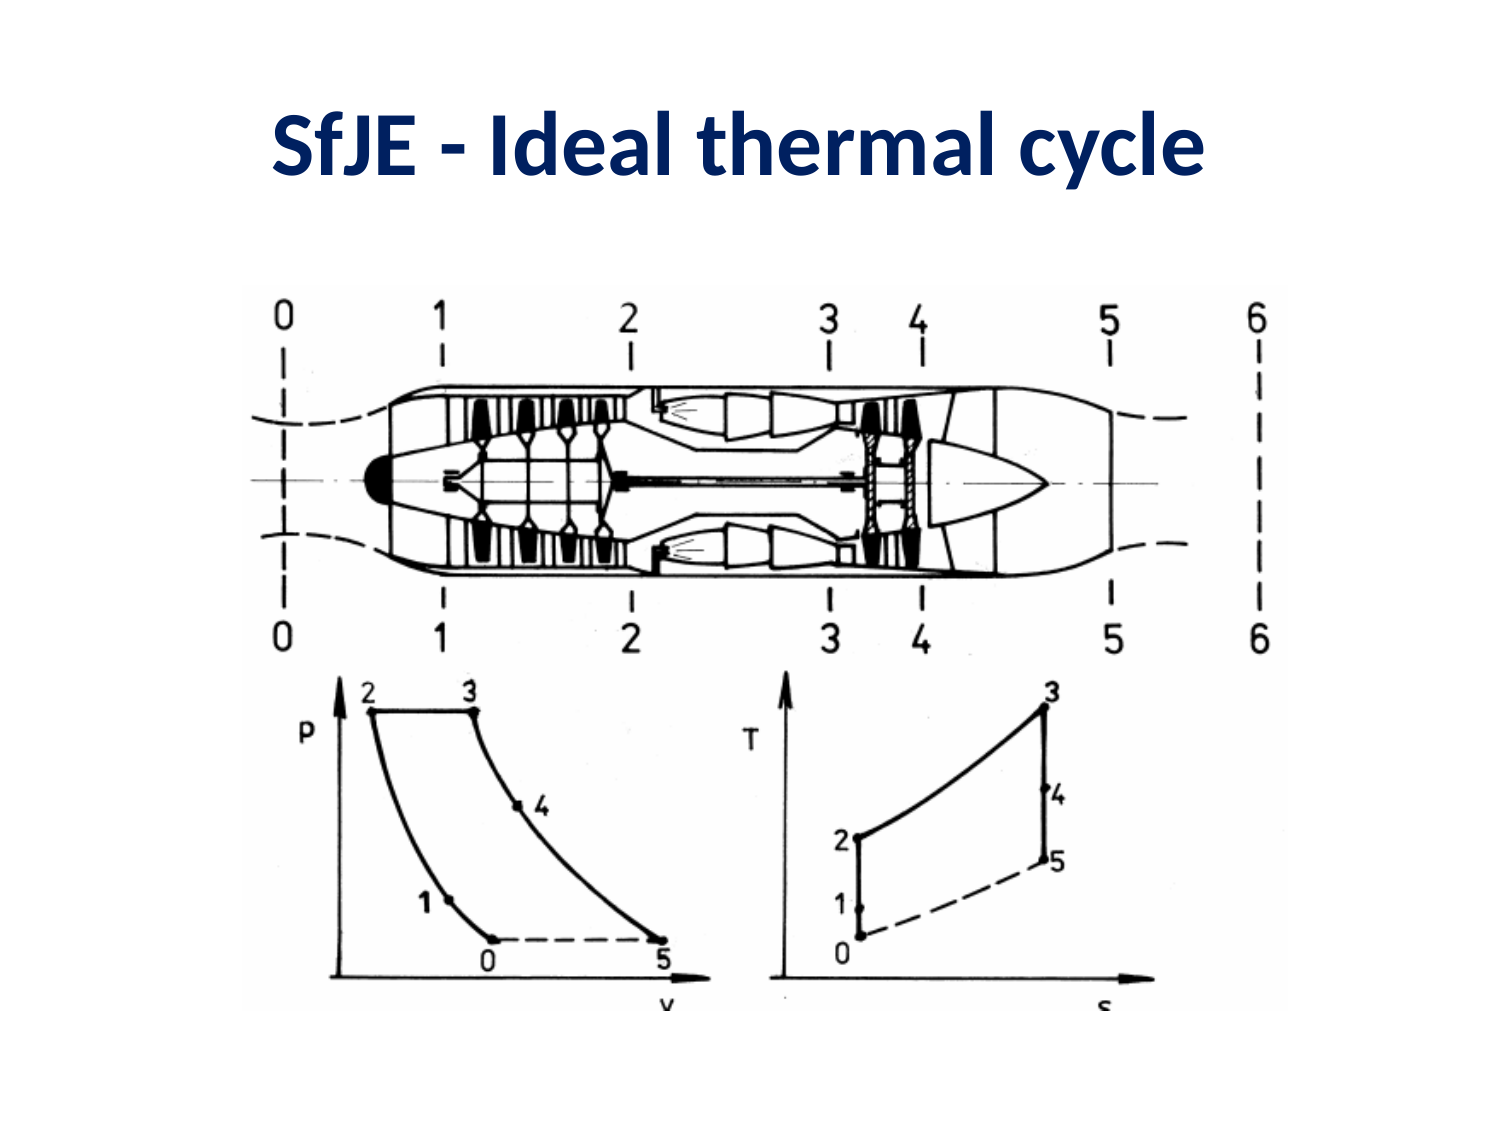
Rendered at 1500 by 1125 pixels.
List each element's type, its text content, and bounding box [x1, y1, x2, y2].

picture [241, 285, 1289, 1011]
title SfJE - Ideal thermal cycle [75, 45, 1425, 233]
